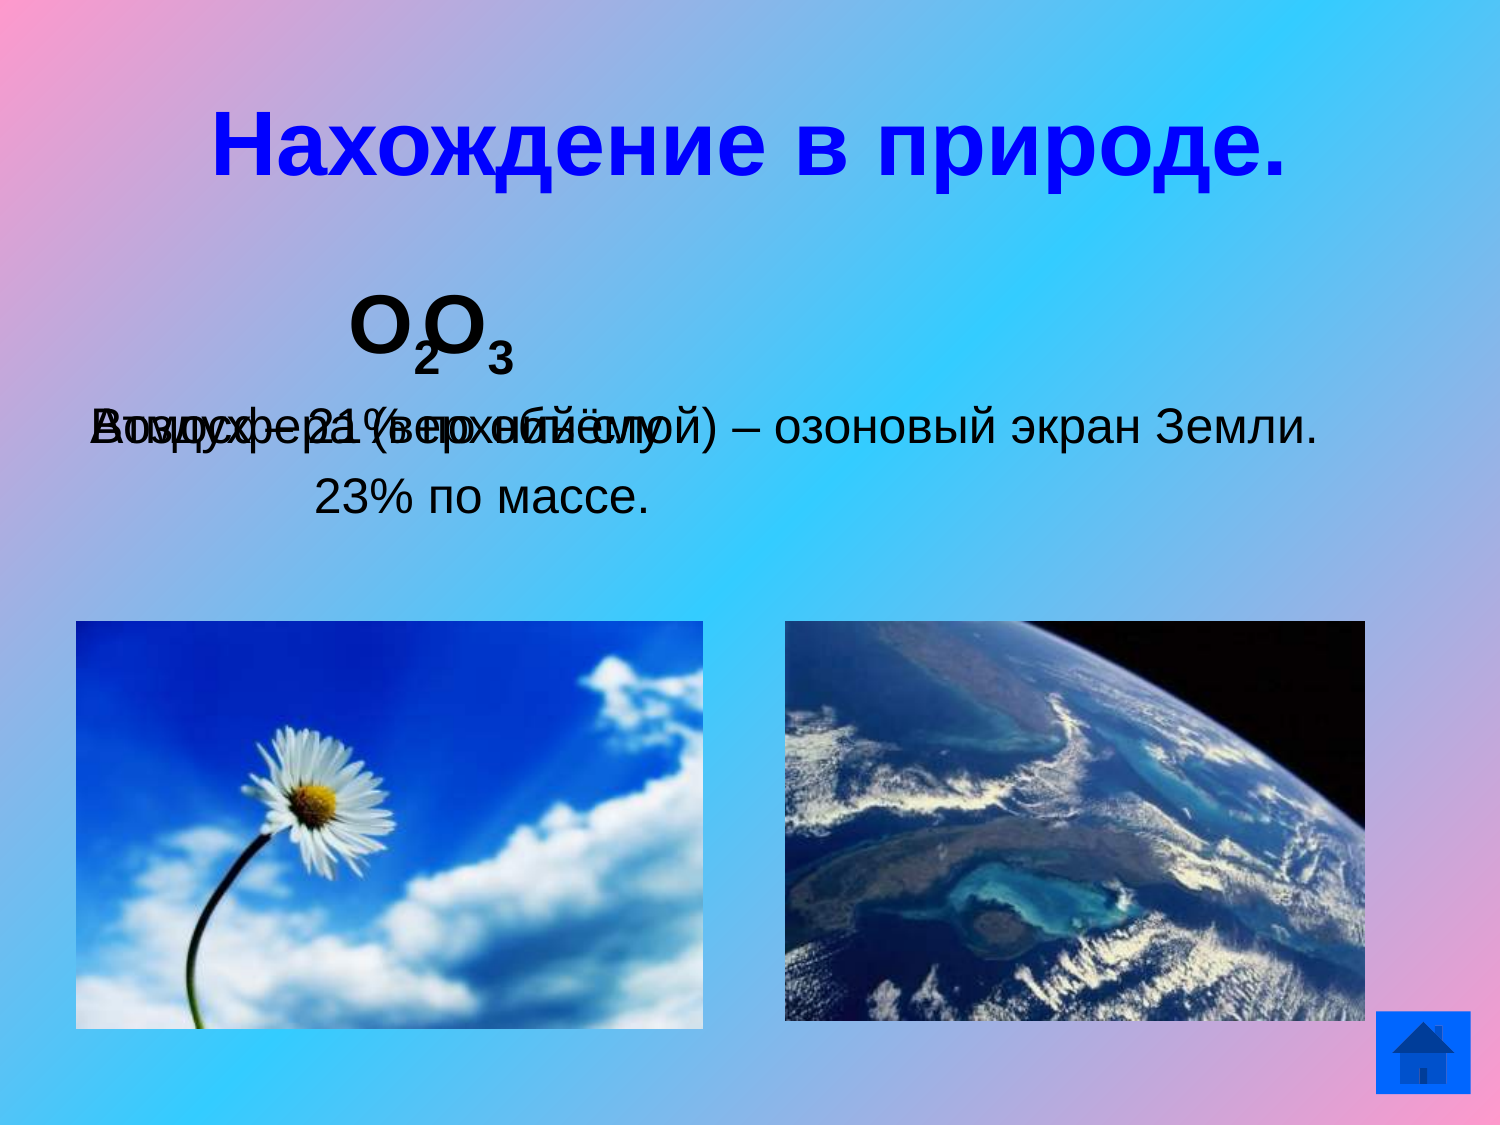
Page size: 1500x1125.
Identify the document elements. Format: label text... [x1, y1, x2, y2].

picture [76, 621, 704, 1029]
picture [785, 621, 1365, 1021]
list О3 Атмосфера (верхний слой) – озоновый экран Земли. [75, 262, 1425, 1005]
text_box [1376, 1011, 1471, 1095]
title Нахождение в природе. [75, 45, 1425, 233]
